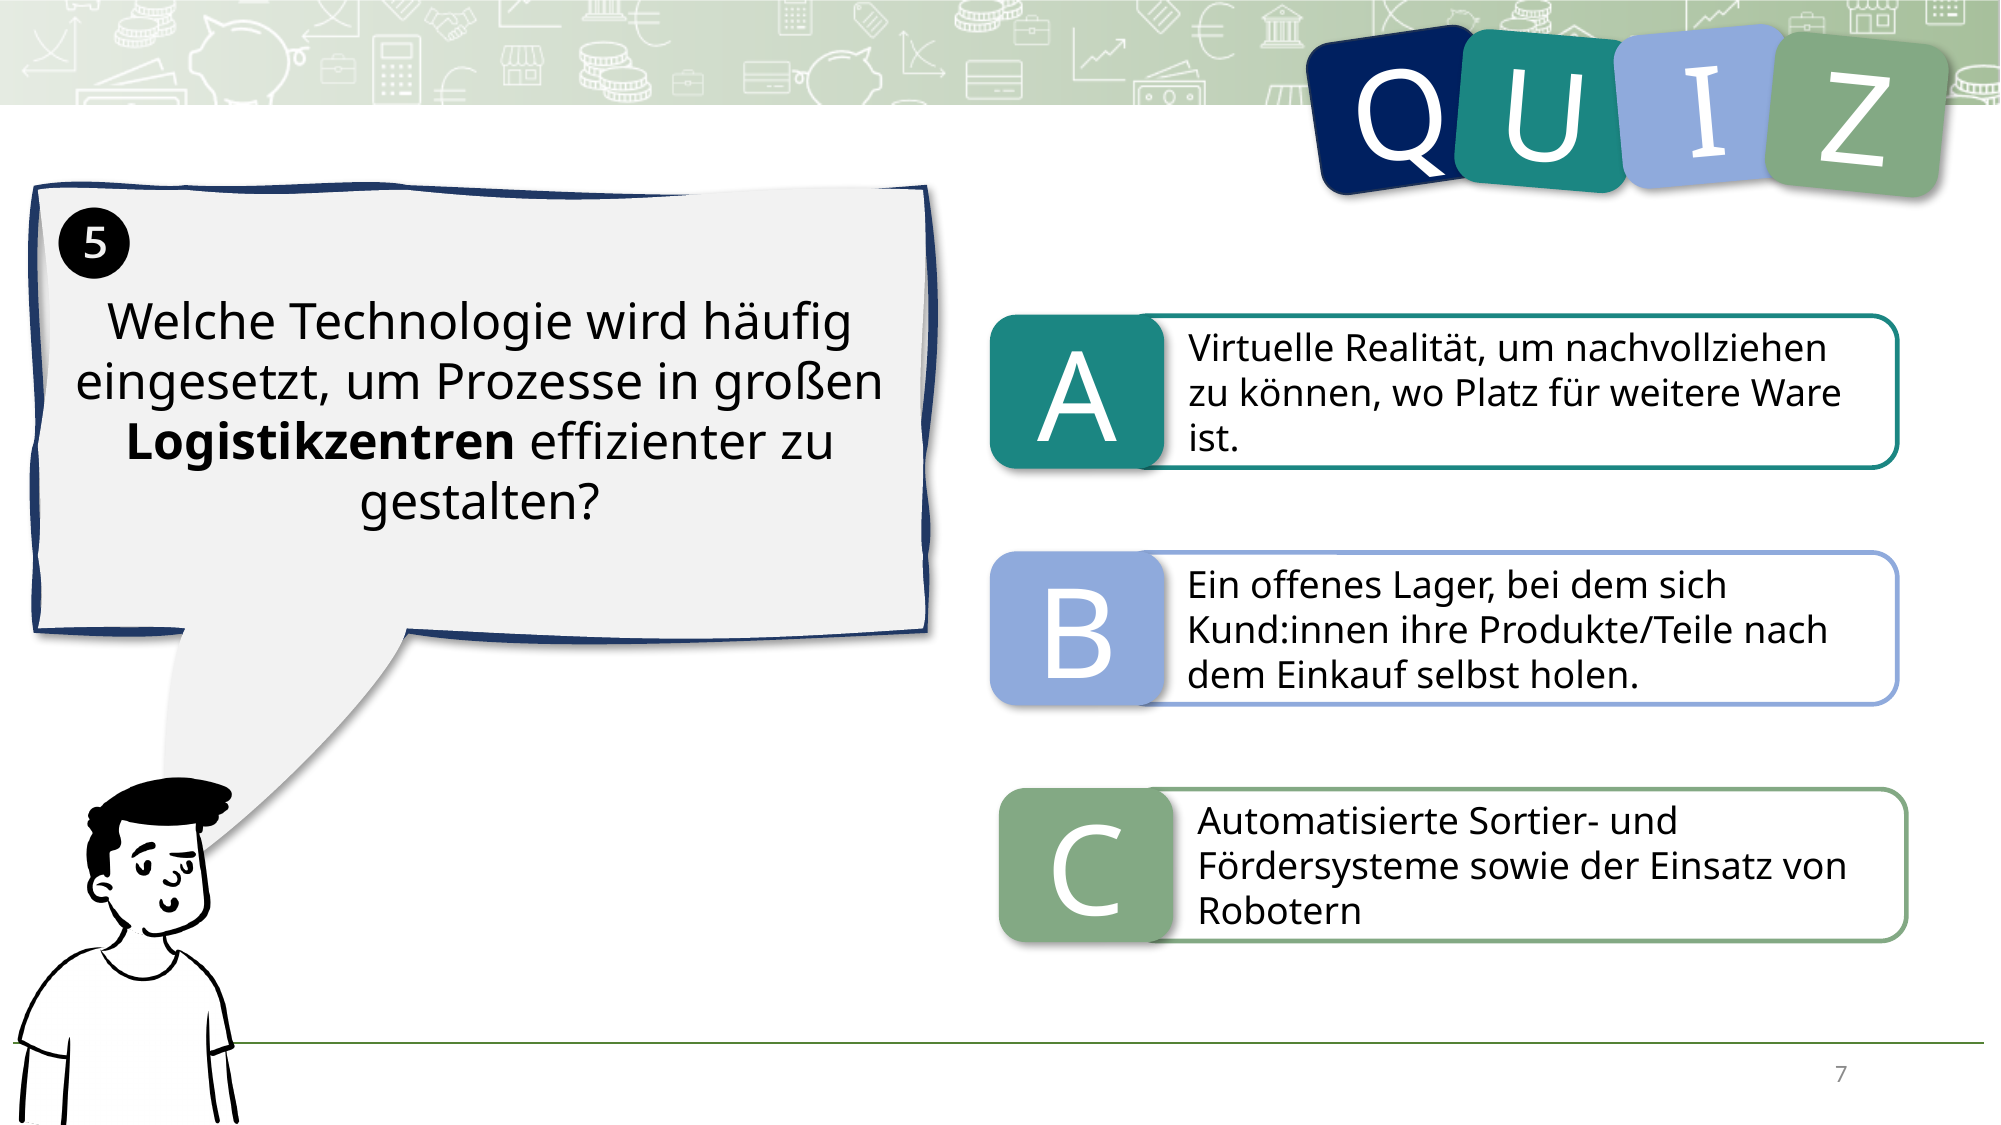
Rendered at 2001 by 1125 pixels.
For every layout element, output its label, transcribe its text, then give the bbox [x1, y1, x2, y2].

text_box Q [1305, 24, 1473, 196]
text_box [990, 552, 1898, 705]
slide_number 7 [1412, 1042, 1863, 1103]
picture [49, 198, 139, 288]
text_box Welche Technologie wird häufig eingesetzt, um Prozesse in großen Logistikzentren effizienter zu gestalten? [31, 185, 935, 826]
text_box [999, 789, 1907, 941]
text_box Z [1764, 31, 1949, 198]
text_box Virtuelle Realität, um nachvollziehen zu können, wo Platz für weitere Ware ist. [1150, 314, 1899, 469]
text_box U [1454, 29, 1625, 194]
text_box A [989, 314, 1165, 469]
text_box I [1613, 24, 1784, 189]
picture [8, 770, 248, 1125]
picture [0, 0, 2000, 105]
